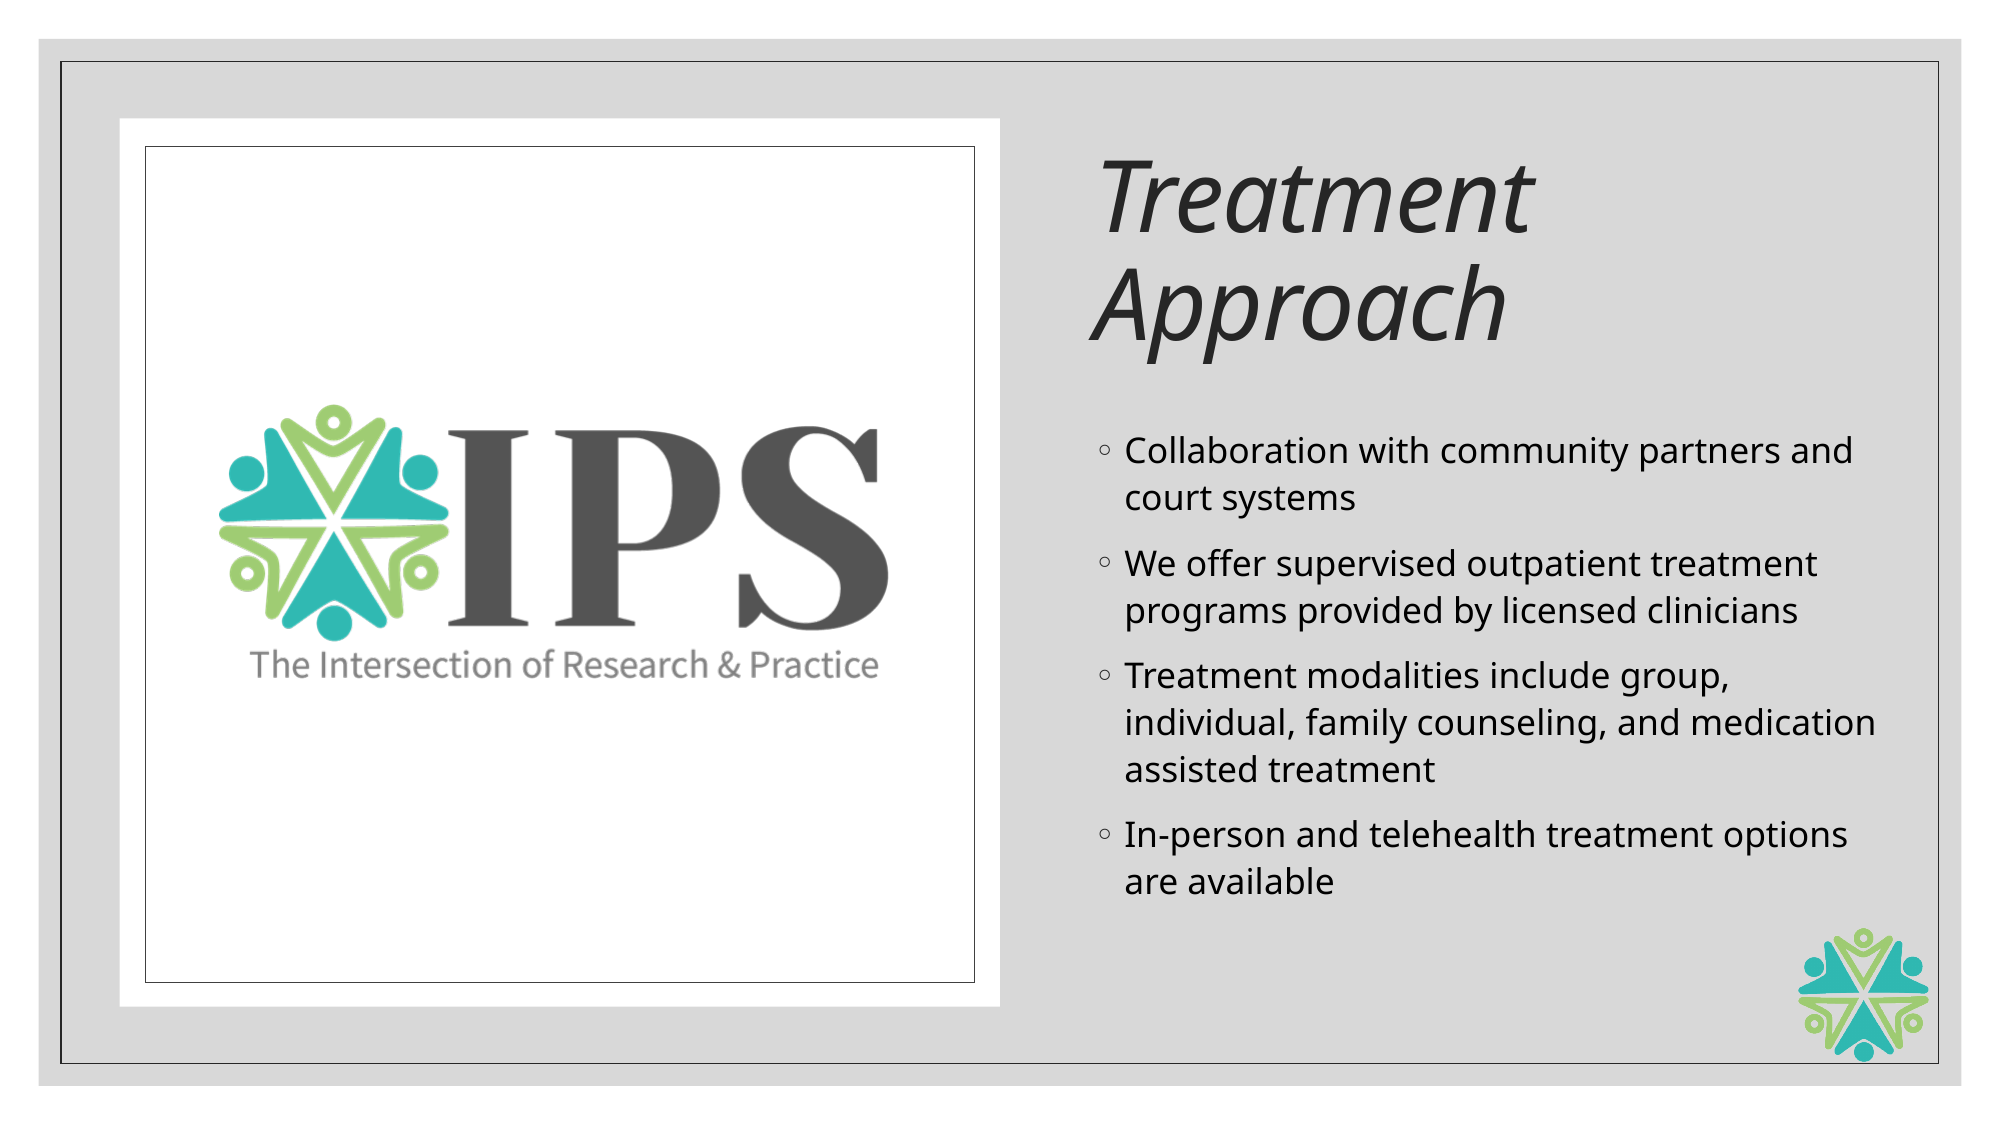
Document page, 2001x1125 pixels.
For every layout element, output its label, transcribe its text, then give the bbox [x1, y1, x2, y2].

text_box [119, 118, 1000, 1007]
title Treatment Approach [1079, 119, 1893, 390]
text_box [145, 146, 975, 983]
list Collaboration with community partners and court systems We offer supervised outpatient treatment programs provided by licensed clinicians Treatment modalities include group, individual, family counseling, and medication assisted treatment In-person and telehealth treatment options are available [1079, 416, 1893, 990]
picture [219, 389, 1013, 739]
picture [1798, 928, 1929, 1062]
